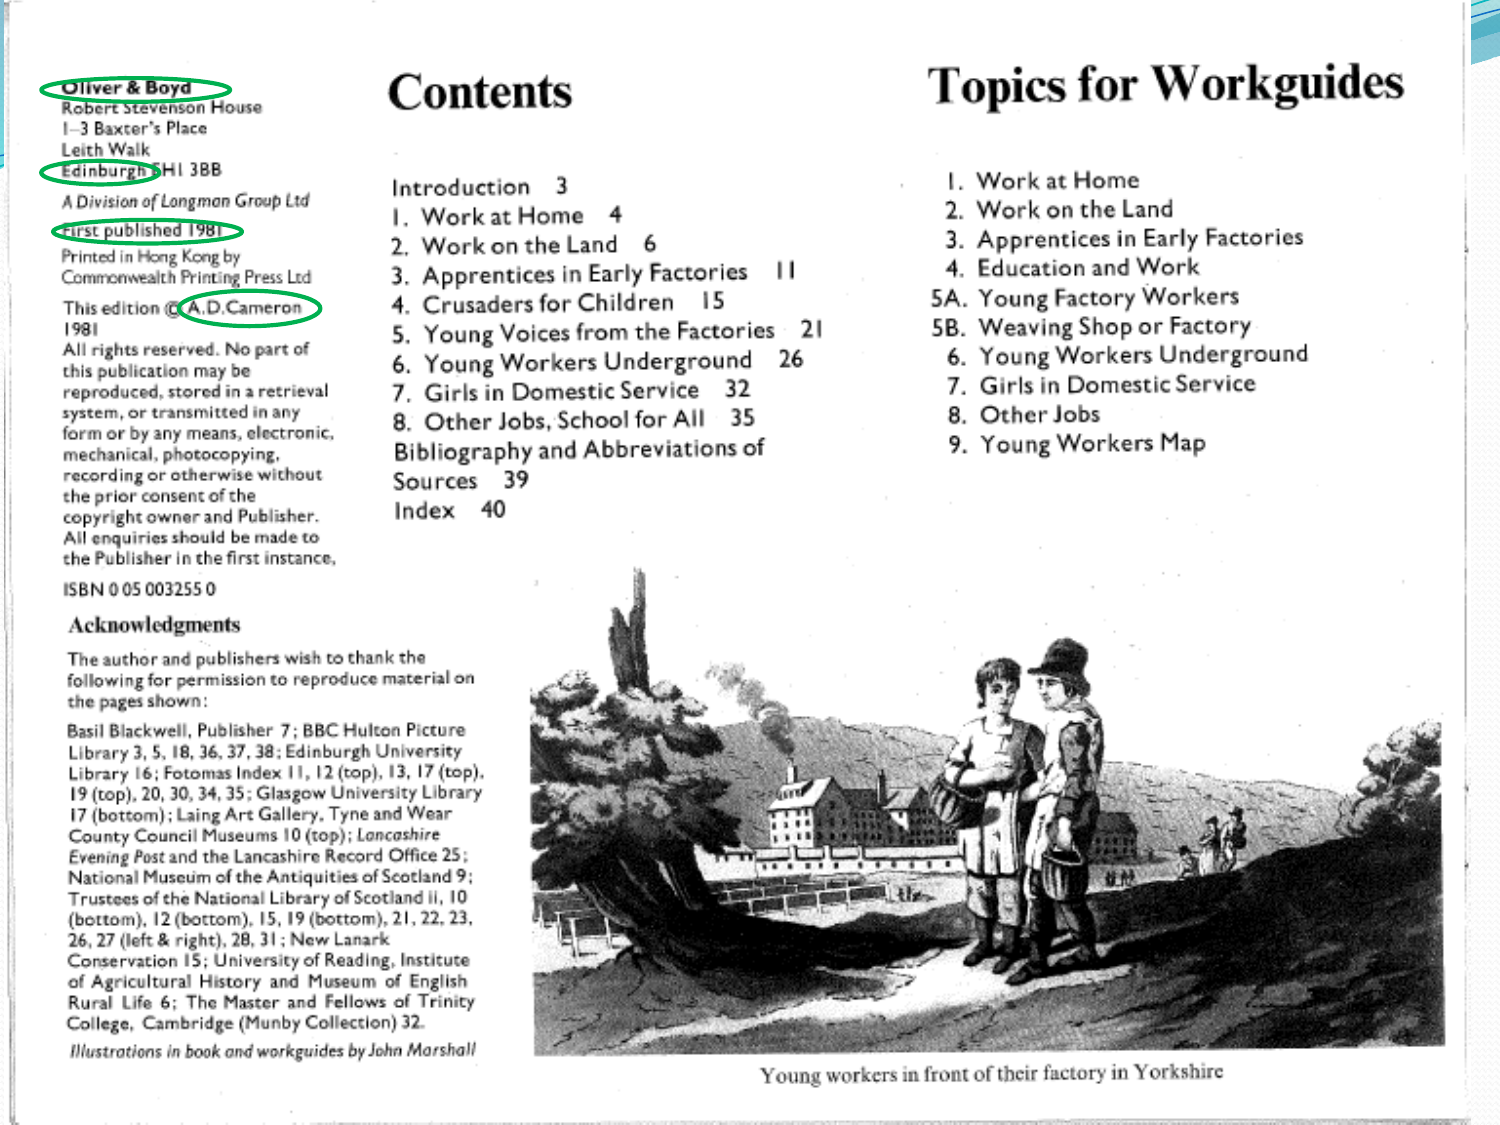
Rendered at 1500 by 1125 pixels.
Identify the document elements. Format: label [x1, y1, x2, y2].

list [4, 0, 1471, 1125]
